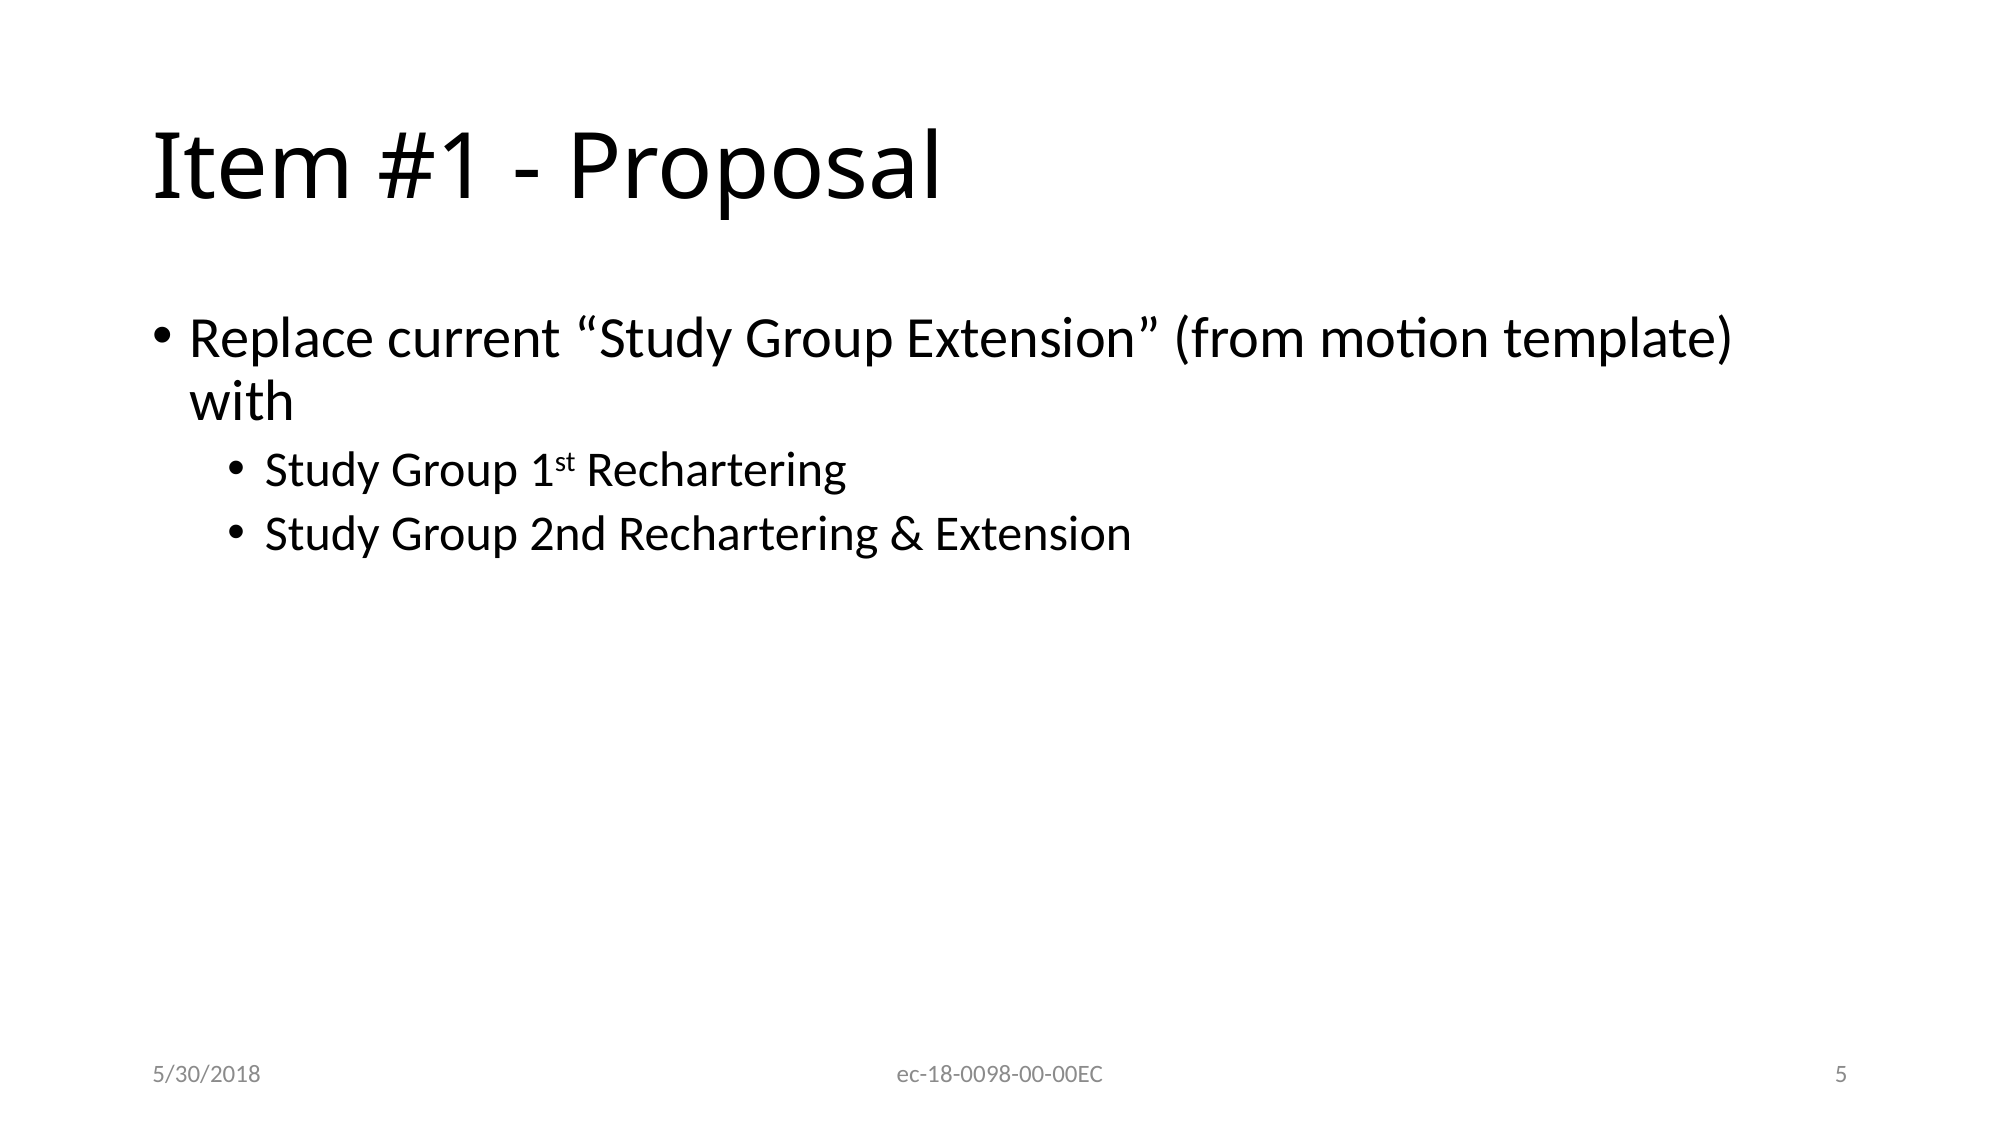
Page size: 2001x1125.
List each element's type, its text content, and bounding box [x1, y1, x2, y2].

list Replace current “Study Group Extension” (from motion template) with Study Group 1st Rechartering Study Group 2nd Rechartering & Extension [137, 299, 1863, 1014]
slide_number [137, 1042, 588, 1103]
footer ec-18-0098-00-00EC [662, 1042, 1338, 1103]
title Item #1 - Proposal [137, 59, 1863, 278]
slide_number 5 [1412, 1042, 1863, 1103]
